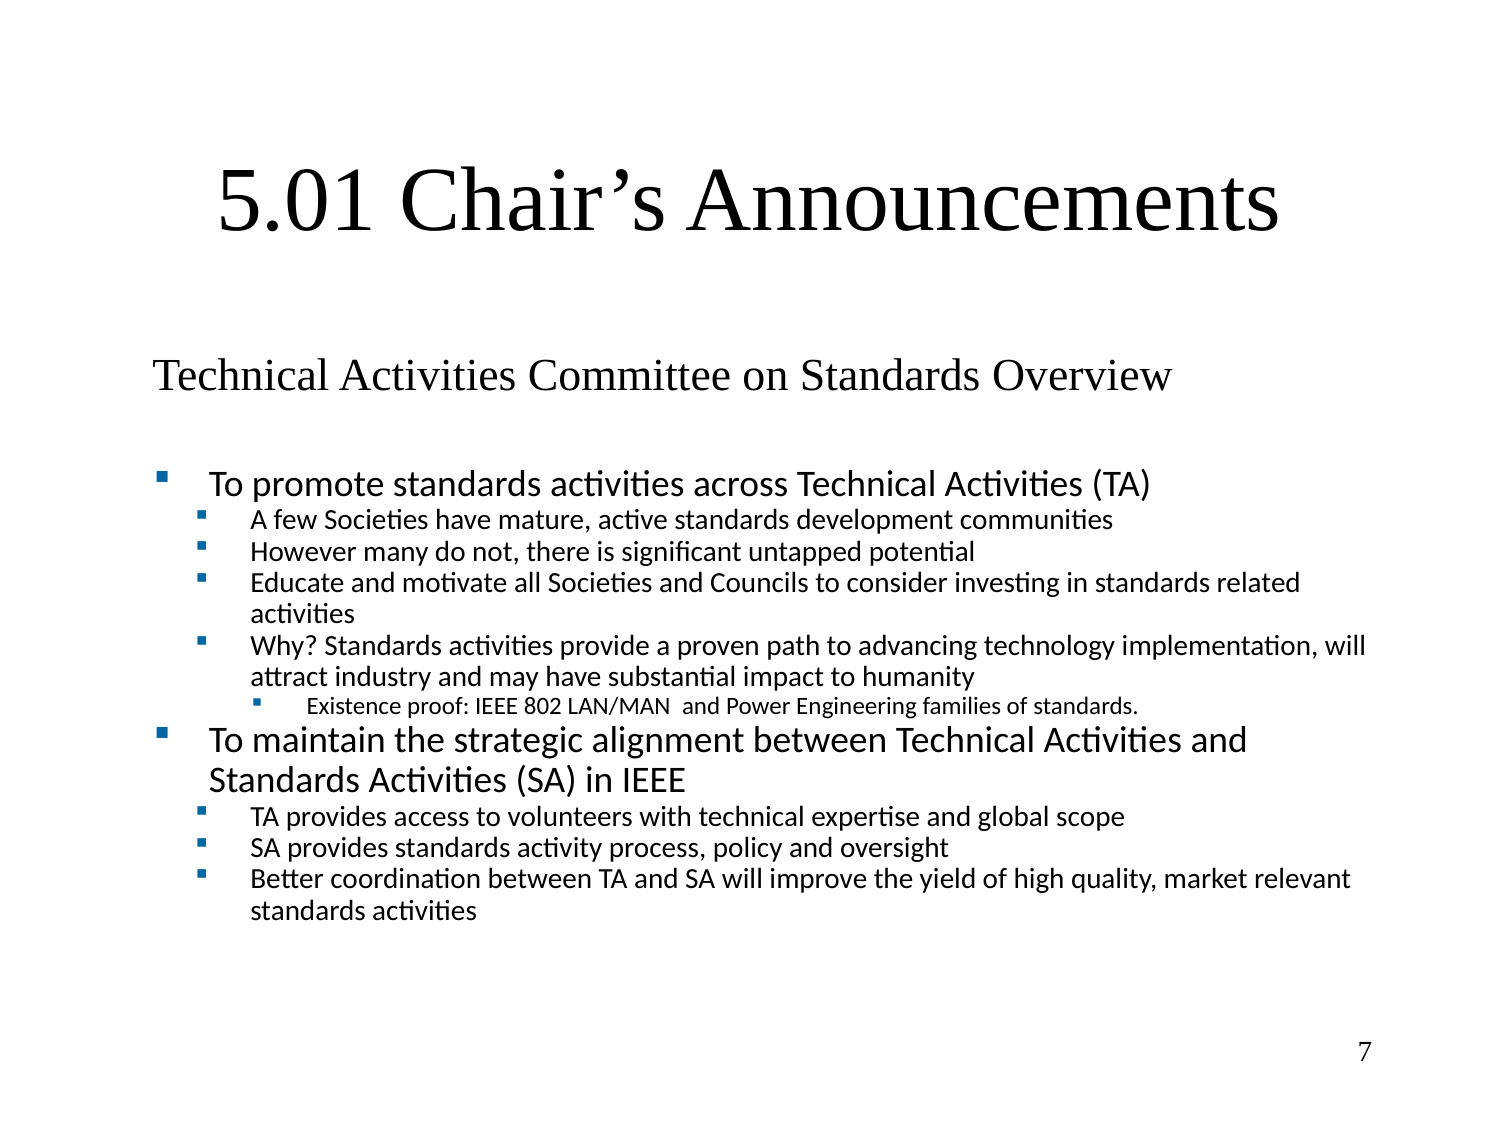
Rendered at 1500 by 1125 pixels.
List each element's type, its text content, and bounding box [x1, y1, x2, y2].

list Technical Activities Committee on Standards Overview To promote standards activities across Technical Activities (TA) A few Societies have mature, active standards development communities However many do not, there is significant untapped potential Educate and motivate all Societies and Councils to consider investing in standards related activities Why? Standards activities provide a proven path to advancing technology implementation, will attract industry and may have substantial impact to humanity Existence proof: IEEE 802 LAN/MAN and Power Engineering families of standards. To maintain the strategic alignment between Technical Activities and Standards Activities (SA) in IEEE TA provides access to volunteers with technical expertise and global scope SA provides standards activity process, policy and oversight Better coordination between TA and SA will improve the yield of high quality, market relevant standards activities [137, 337, 1413, 1013]
slide_number 7 [1074, 1024, 1388, 1101]
title 5.01 Chair’s Announcements [112, 99, 1388, 288]
